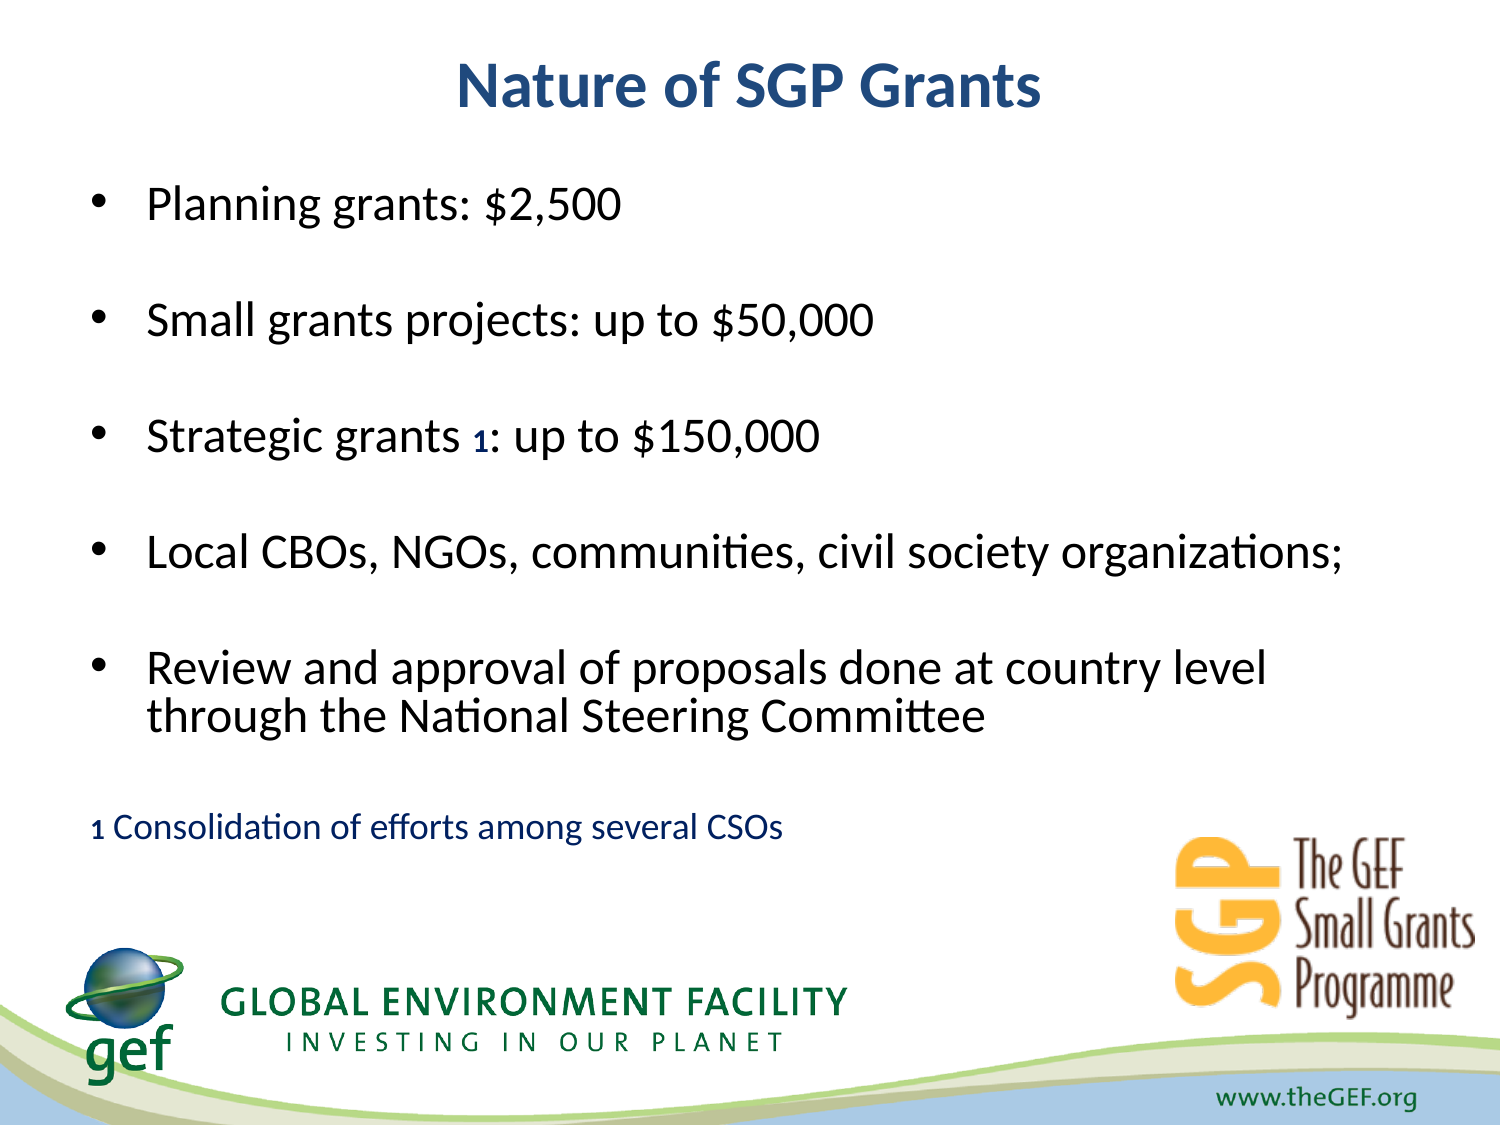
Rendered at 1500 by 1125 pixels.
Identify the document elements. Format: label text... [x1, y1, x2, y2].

title Nature of SGP Grants [75, 24, 1425, 138]
picture [0, 837, 1500, 1125]
list Planning grants: $2,500 Small grants projects: up to $50,000 Strategic grants 1: up to $150,000 Local CBOs, NGOs, communities, civil society organizations; Review and approval of proposals done at country level through the National Steering Committee 1 Consolidation of efforts among several CSOs [75, 174, 1425, 863]
